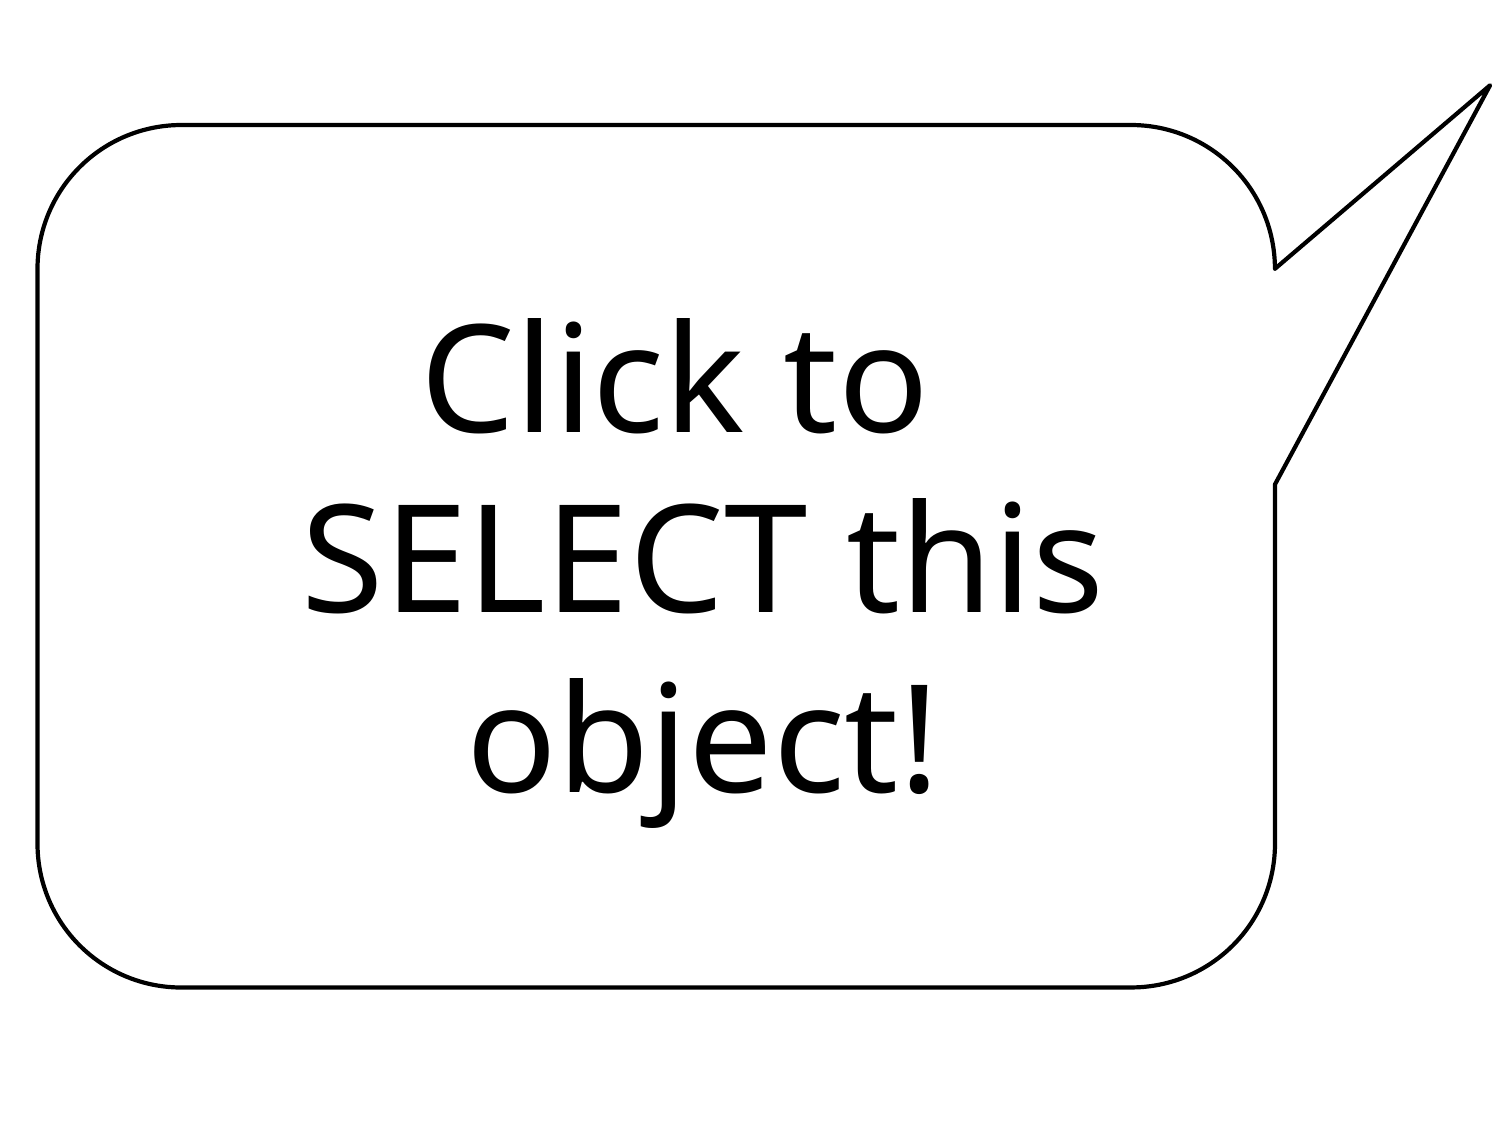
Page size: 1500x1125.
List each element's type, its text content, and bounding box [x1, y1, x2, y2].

list Click to SELECT this object! [200, 275, 1150, 788]
text_box [35, 83, 1492, 990]
